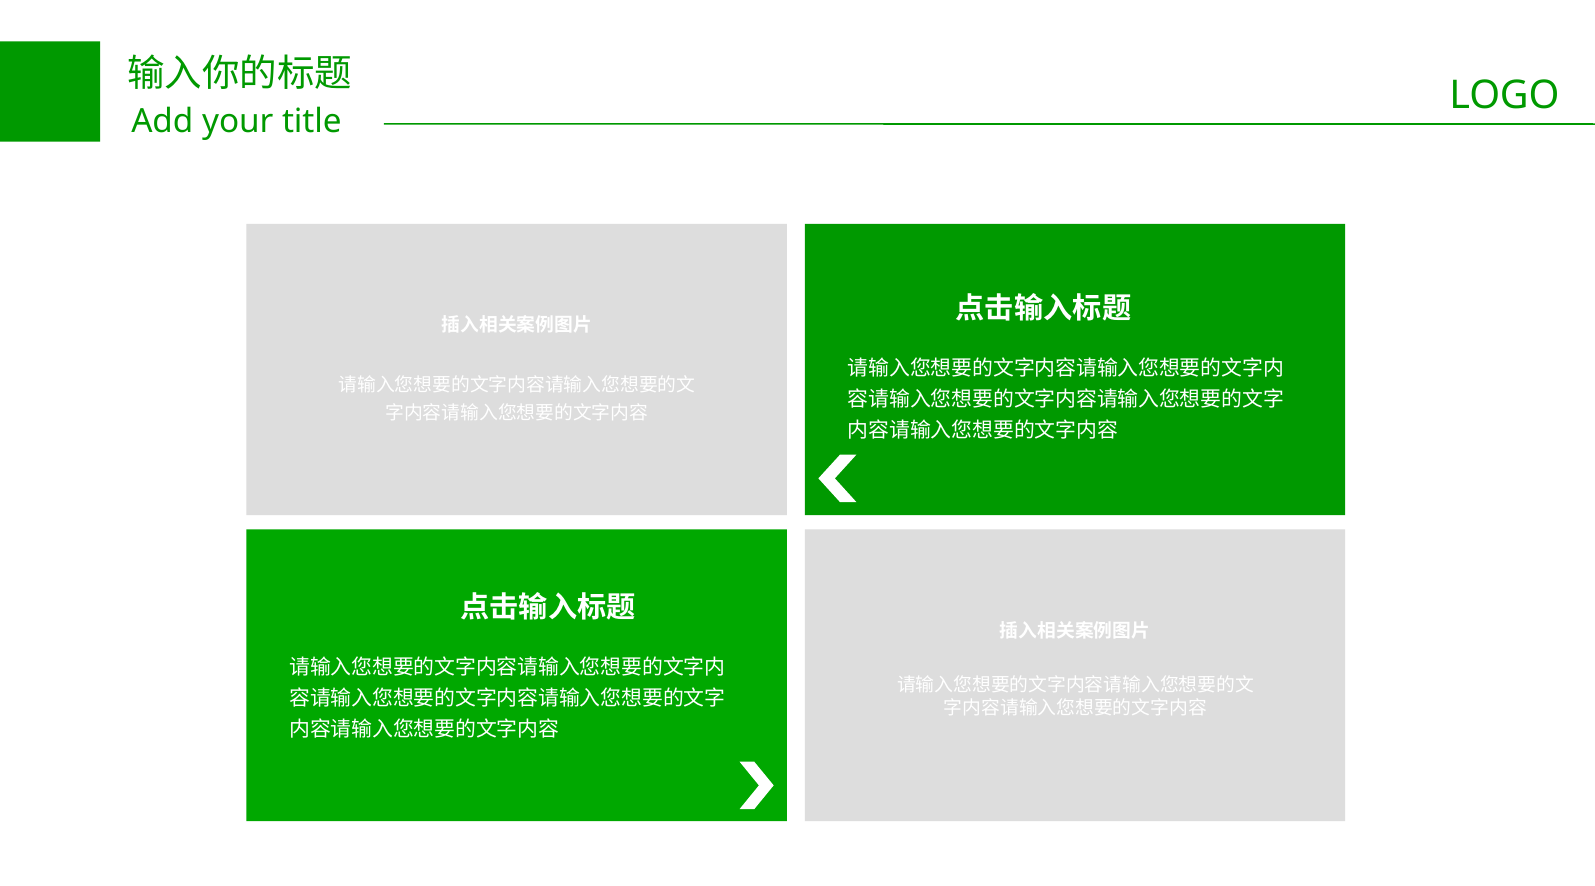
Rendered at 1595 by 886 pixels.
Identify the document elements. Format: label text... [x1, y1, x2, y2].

text_box 点击输入标题 [352, 588, 744, 624]
text_box [804, 223, 1346, 516]
text_box [739, 761, 774, 810]
text_box [804, 529, 1346, 822]
text_box [246, 223, 787, 516]
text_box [335, 312, 699, 425]
text_box 请输入您想要的文字内容请输入您想要的文字内容请输入您想要的文字内容请输入您想要的文字内容请输入您想要的文字内容 [289, 647, 744, 741]
text_box 点击输入标题 [847, 289, 1240, 325]
text_box [245, 528, 788, 822]
text_box [818, 454, 857, 503]
text_box 请输入您想要的文字内容请输入您想要的文字内容请输入您想要的文字内容请输入您想要的文字内容请输入您想要的文字内容 [847, 348, 1303, 442]
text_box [893, 618, 1257, 719]
